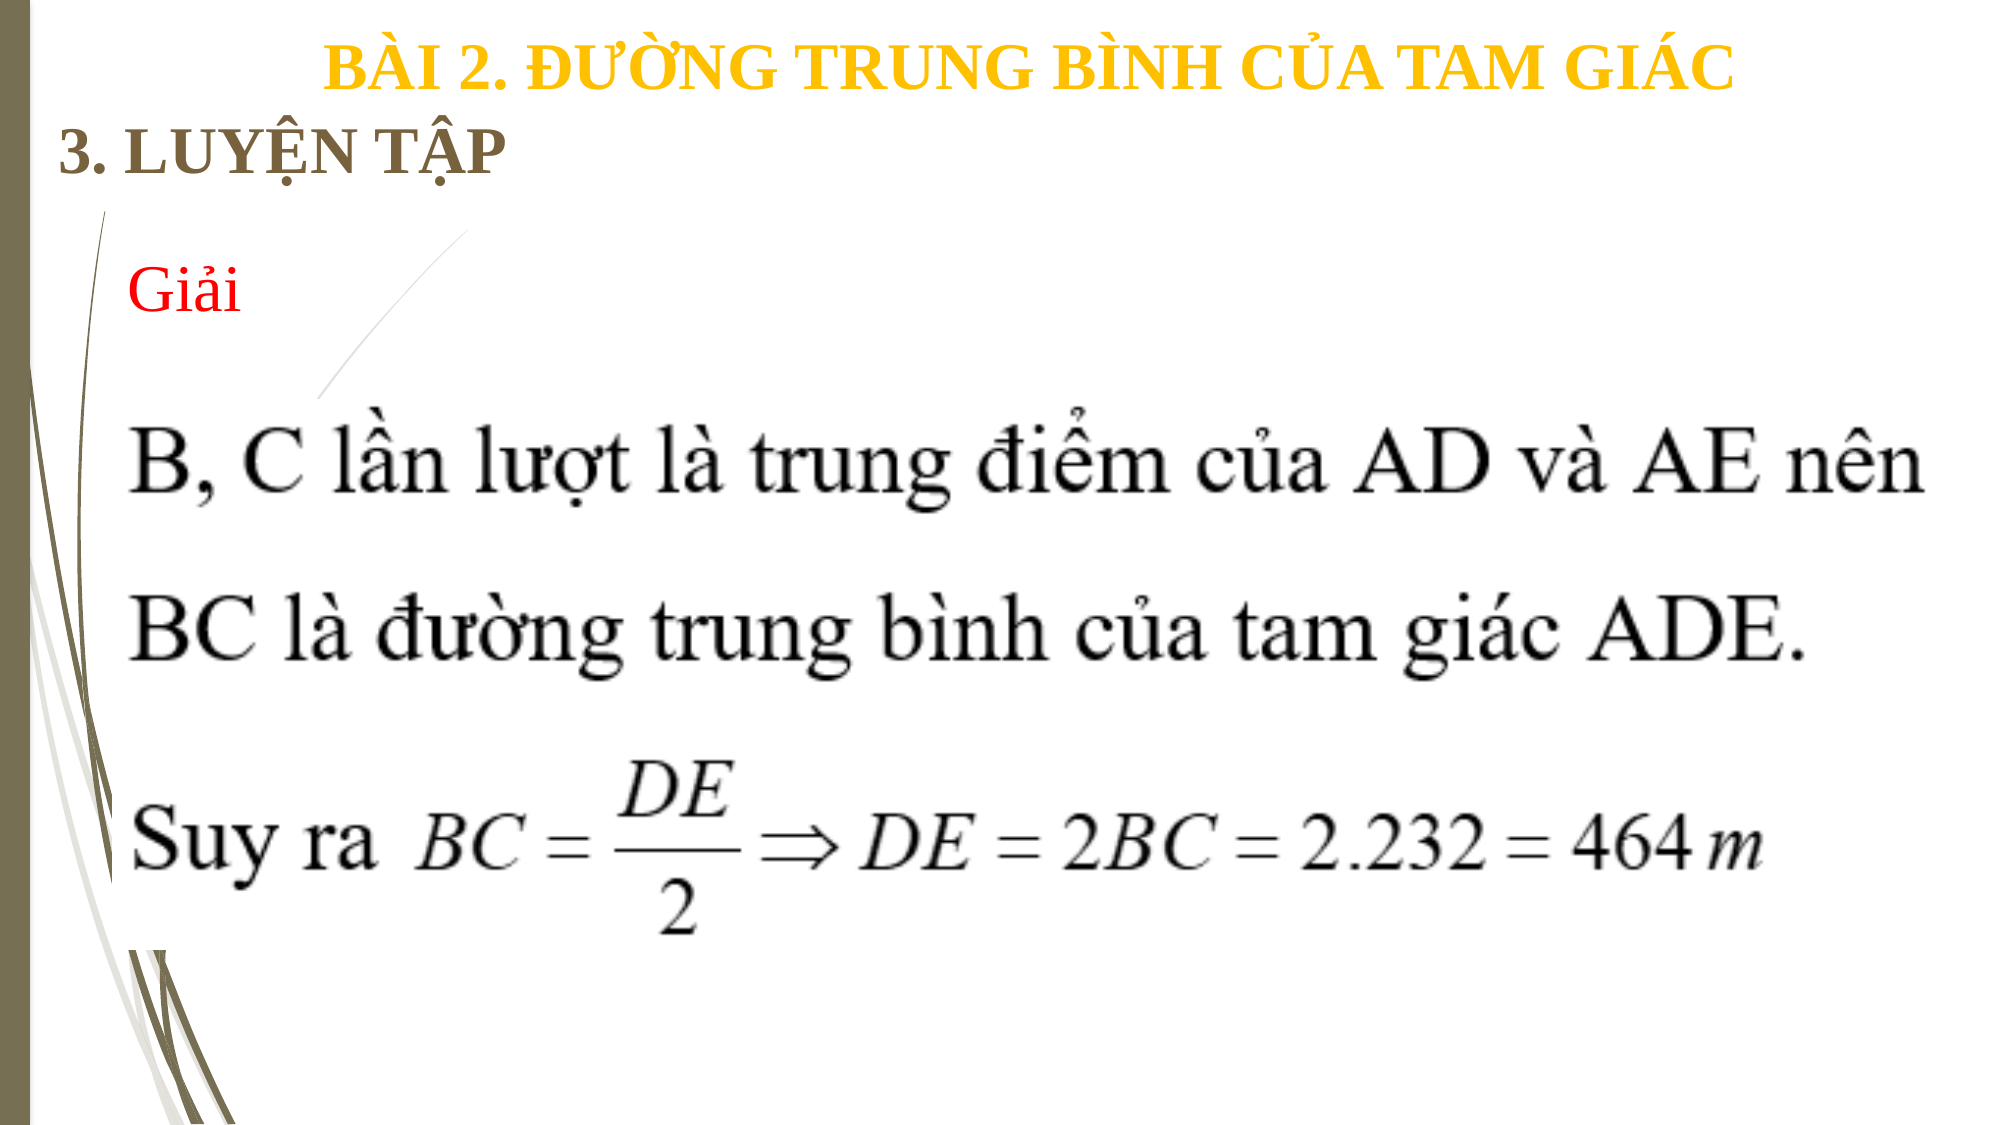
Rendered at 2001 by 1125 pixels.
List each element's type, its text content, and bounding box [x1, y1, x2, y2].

text_box BÀI 2. ĐƯỜNG TRUNG BÌNH CỦA TAM GIÁC [308, 15, 1789, 110]
text_box Giải [112, 237, 344, 333]
text_box 3. LUYỆN TẬP [43, 99, 1555, 195]
picture [112, 399, 1949, 951]
